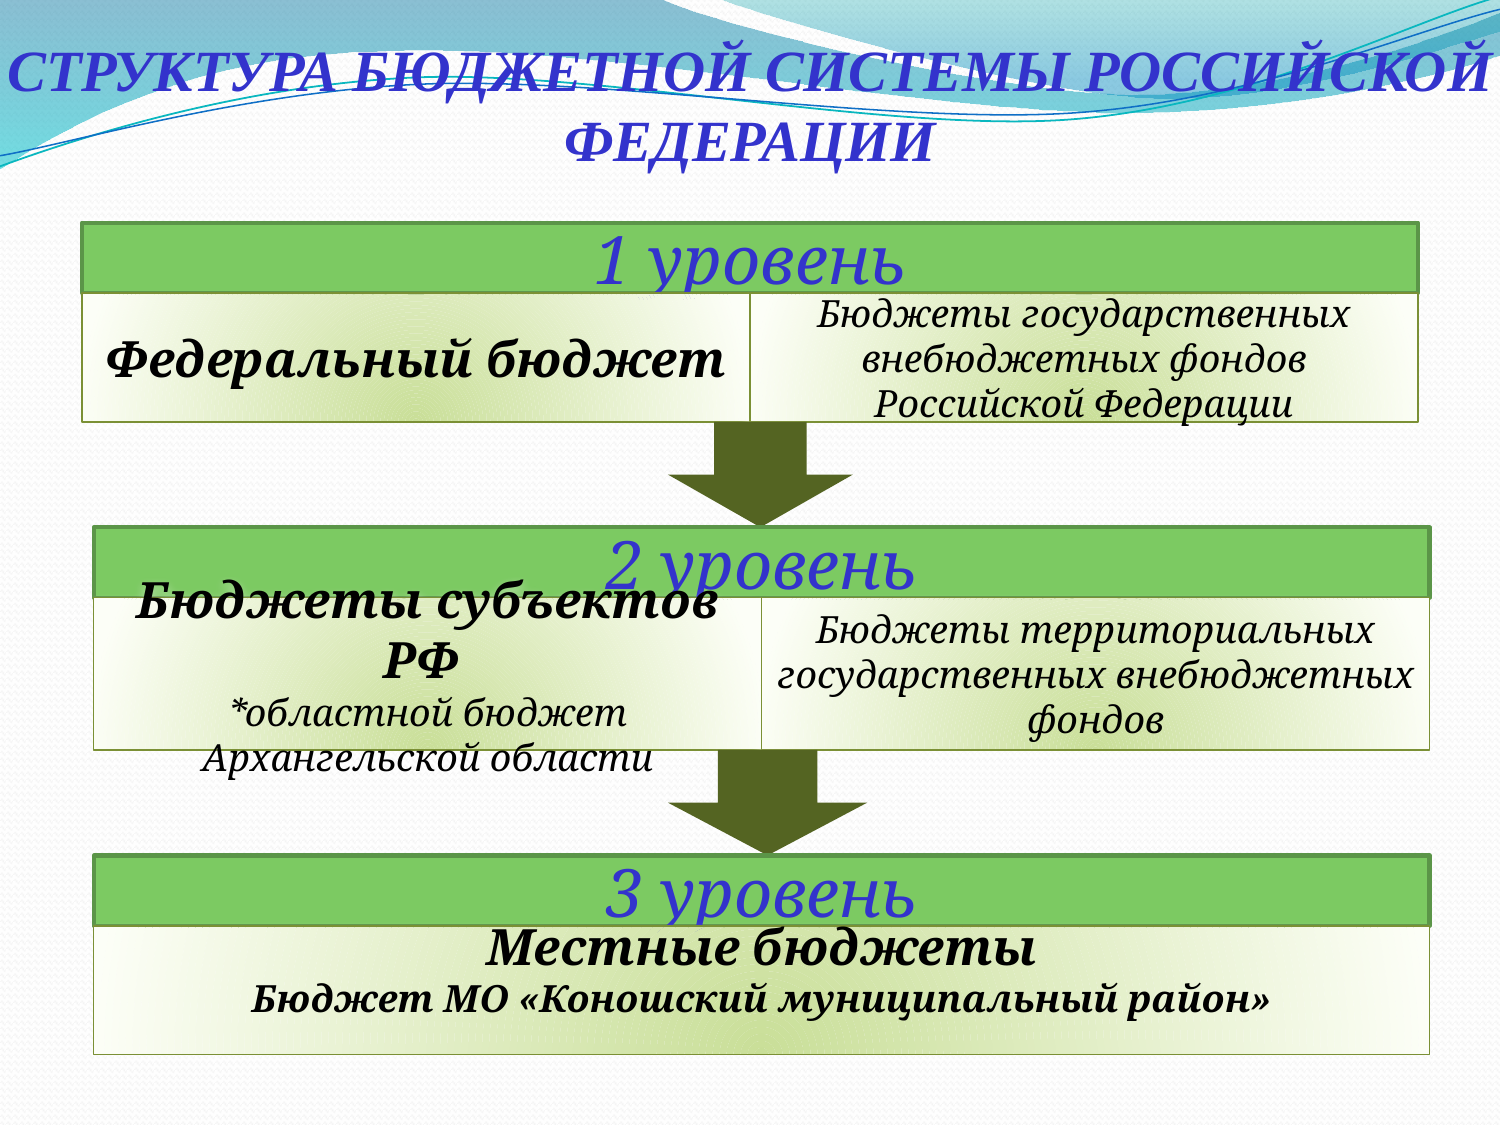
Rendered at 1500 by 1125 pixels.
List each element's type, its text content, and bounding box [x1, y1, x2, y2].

text_box Местные бюджеты Бюджет МО «Коношский муниципальный район» [93, 925, 1430, 1055]
text_box Бюджеты субъектов РФ *областной бюджет Архангельской области [93, 597, 761, 751]
text_box 2 уровень [92, 525, 1432, 599]
text_box Бюджеты государственных внебюджетных фондов Российской Федерации [749, 292, 1419, 423]
text_box Федеральный бюджет [81, 292, 749, 423]
text_box 3 уровень [92, 853, 1432, 927]
text_box Бюджеты территориальных государственных внебюджетных фондов [761, 597, 1430, 751]
table_cell 6,4% [752, 598, 761, 749]
text_box 1 уровень [80, 221, 1420, 295]
text_box [667, 749, 868, 853]
text_box [667, 421, 853, 525]
title СТРУКТУРА БЮДЖЕТНОЙ СИСТЕМЫ РОССИЙСКОЙ ФЕДЕРАЦИИ [0, 0, 1500, 174]
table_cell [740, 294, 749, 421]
